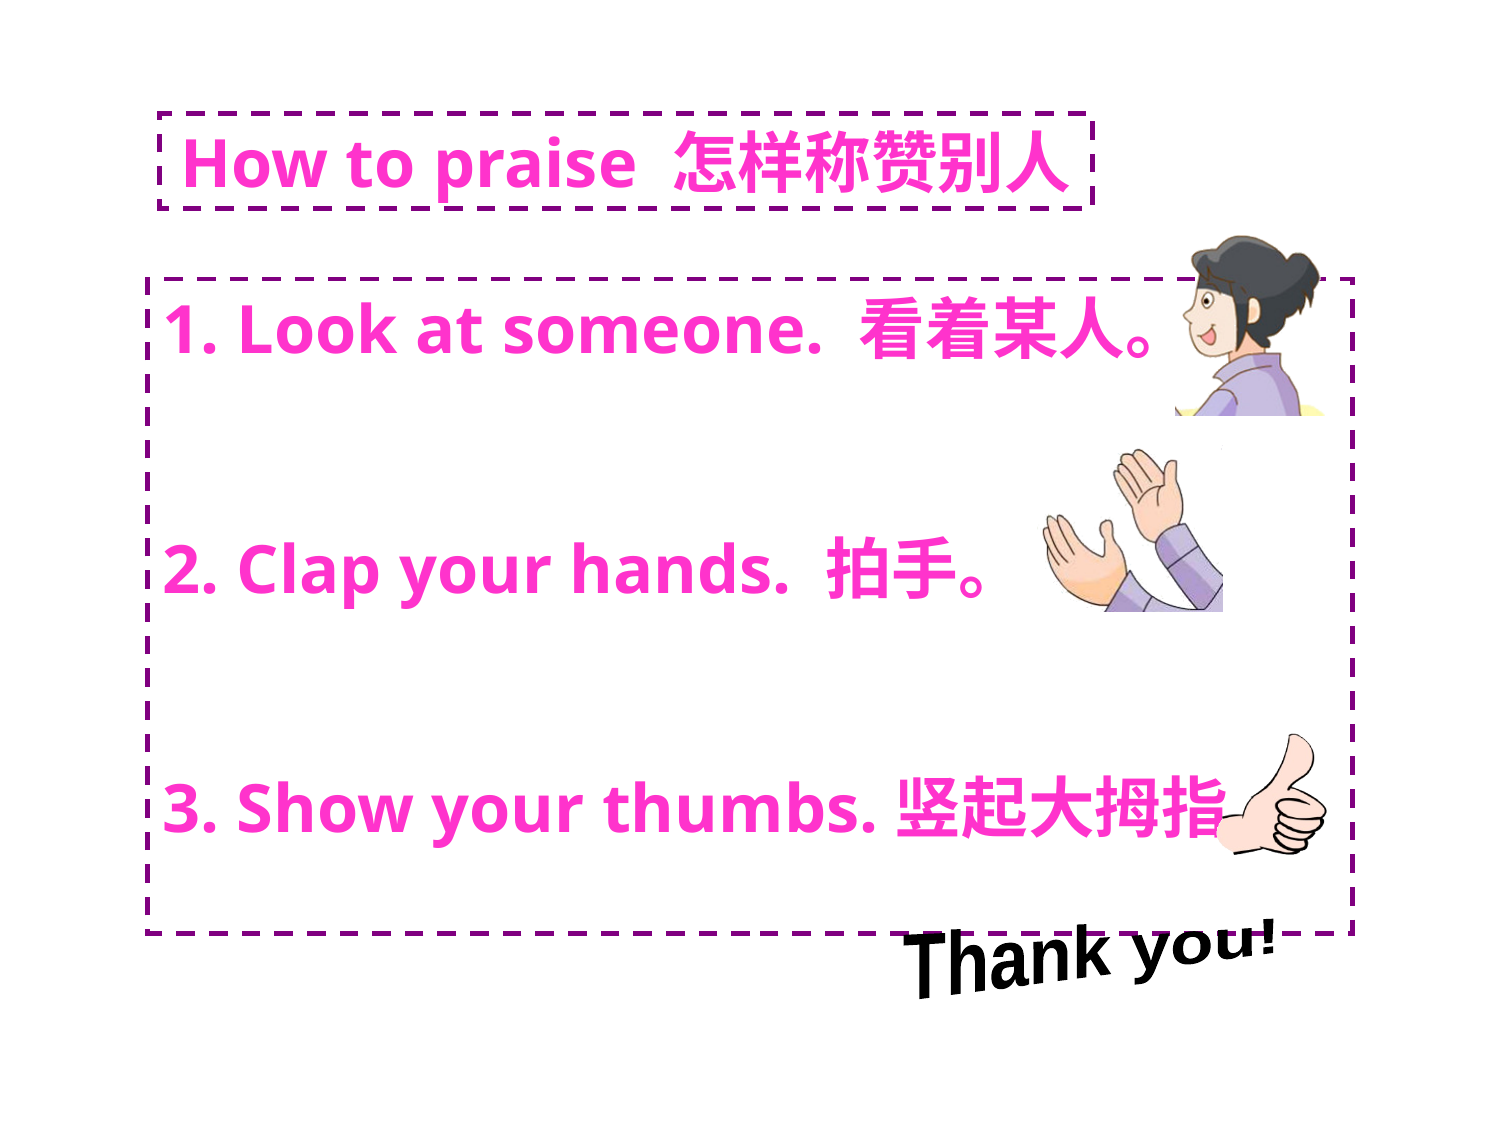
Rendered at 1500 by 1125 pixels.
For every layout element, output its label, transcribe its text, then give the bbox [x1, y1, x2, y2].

text_box How to praise 怎样称赞别人 [159, 113, 1093, 209]
text_box 1. Look at someone. 看着某人。 2. Clap your hands. 拍手。 3. Show your thumbs.竖起大拇指。 [147, 279, 1353, 934]
picture [1174, 233, 1330, 416]
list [1021, 444, 1223, 612]
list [1151, 703, 1390, 884]
